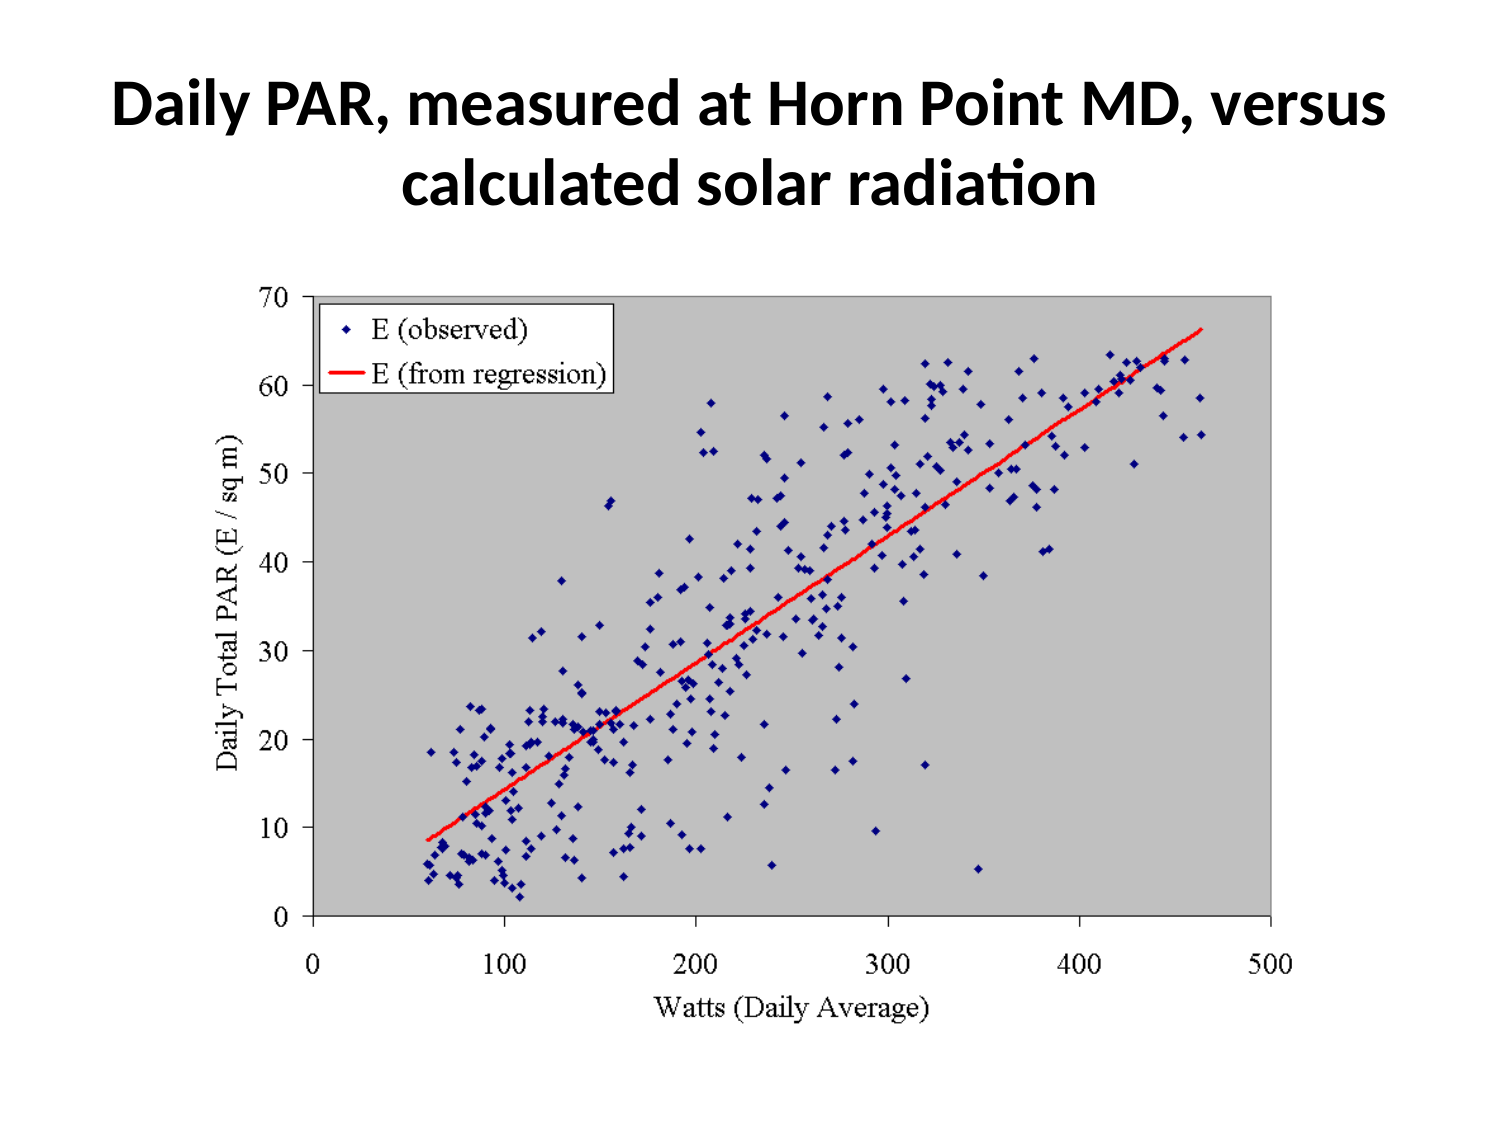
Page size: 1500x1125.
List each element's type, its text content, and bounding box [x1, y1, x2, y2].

picture [195, 249, 1349, 1040]
title Daily PAR, measured at Horn Point MD, versus calculated solar radiation [75, 45, 1425, 233]
